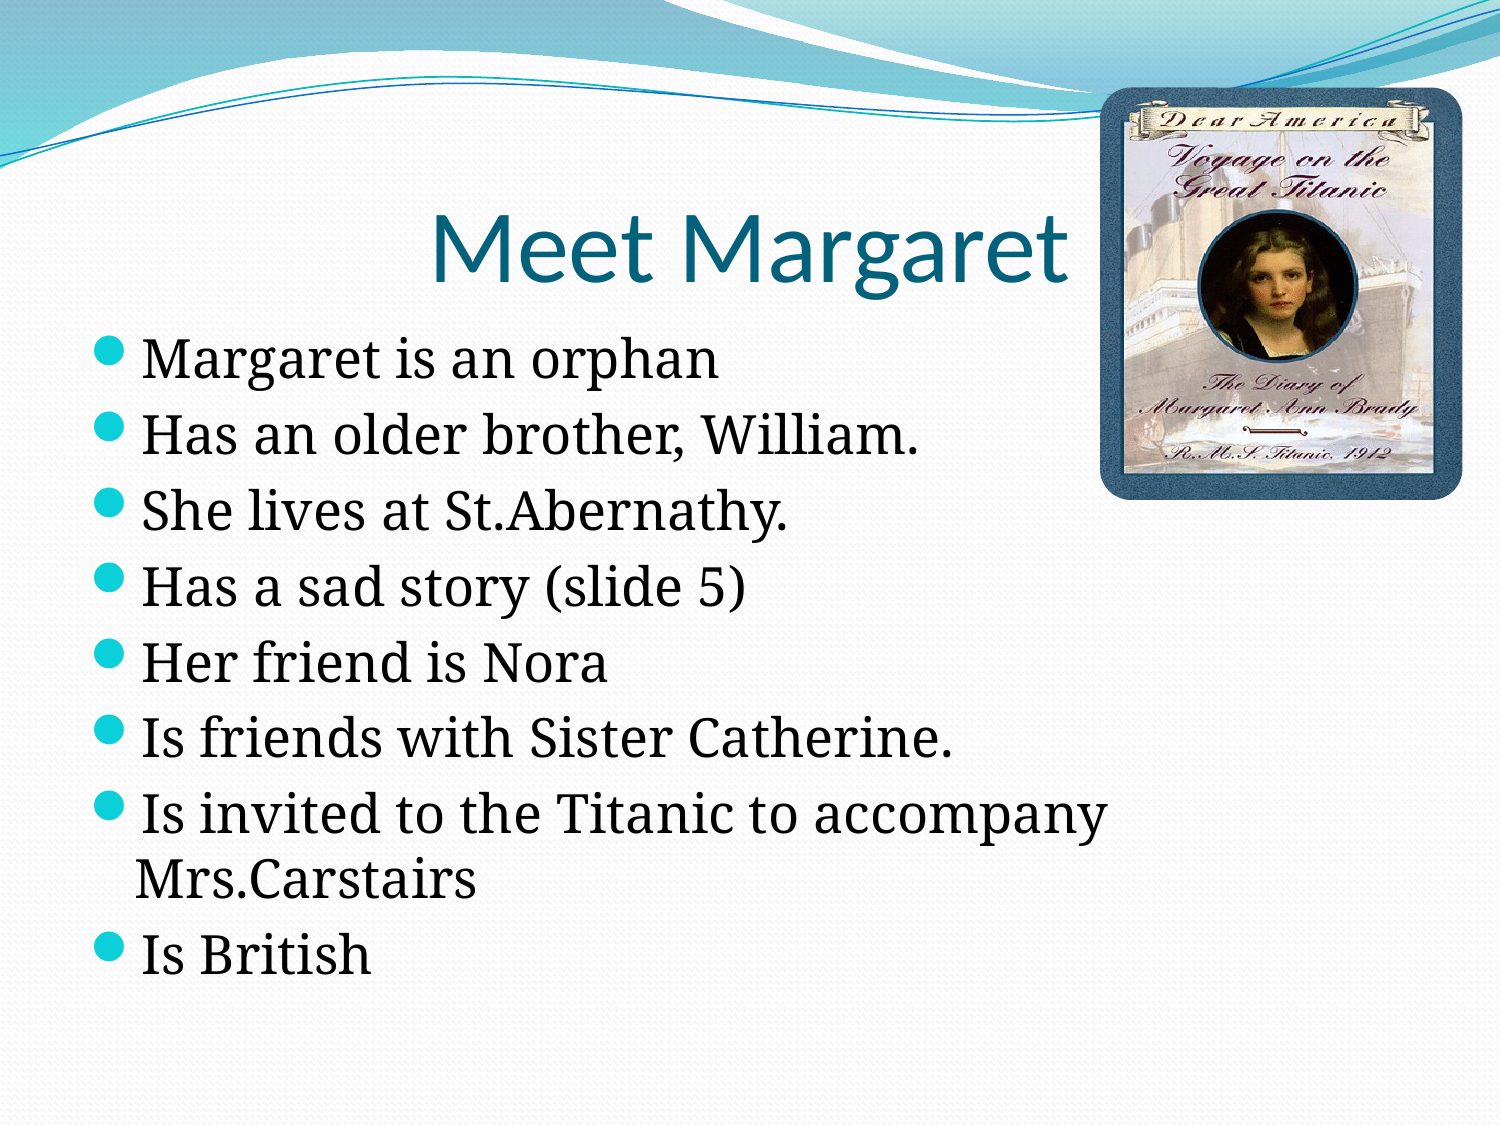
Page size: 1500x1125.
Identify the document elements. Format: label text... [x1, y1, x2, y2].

picture [1099, 87, 1463, 501]
title Meet Margaret [75, 115, 1092, 303]
list Margaret is an orphan Has an older brother, William. She lives at St.Abernathy. Has a sad story (slide 5) Her friend is Nora Is friends with Sister Catherine. Is invited to the Titanic to accompany Mrs.Carstairs Is British [75, 317, 1425, 1038]
